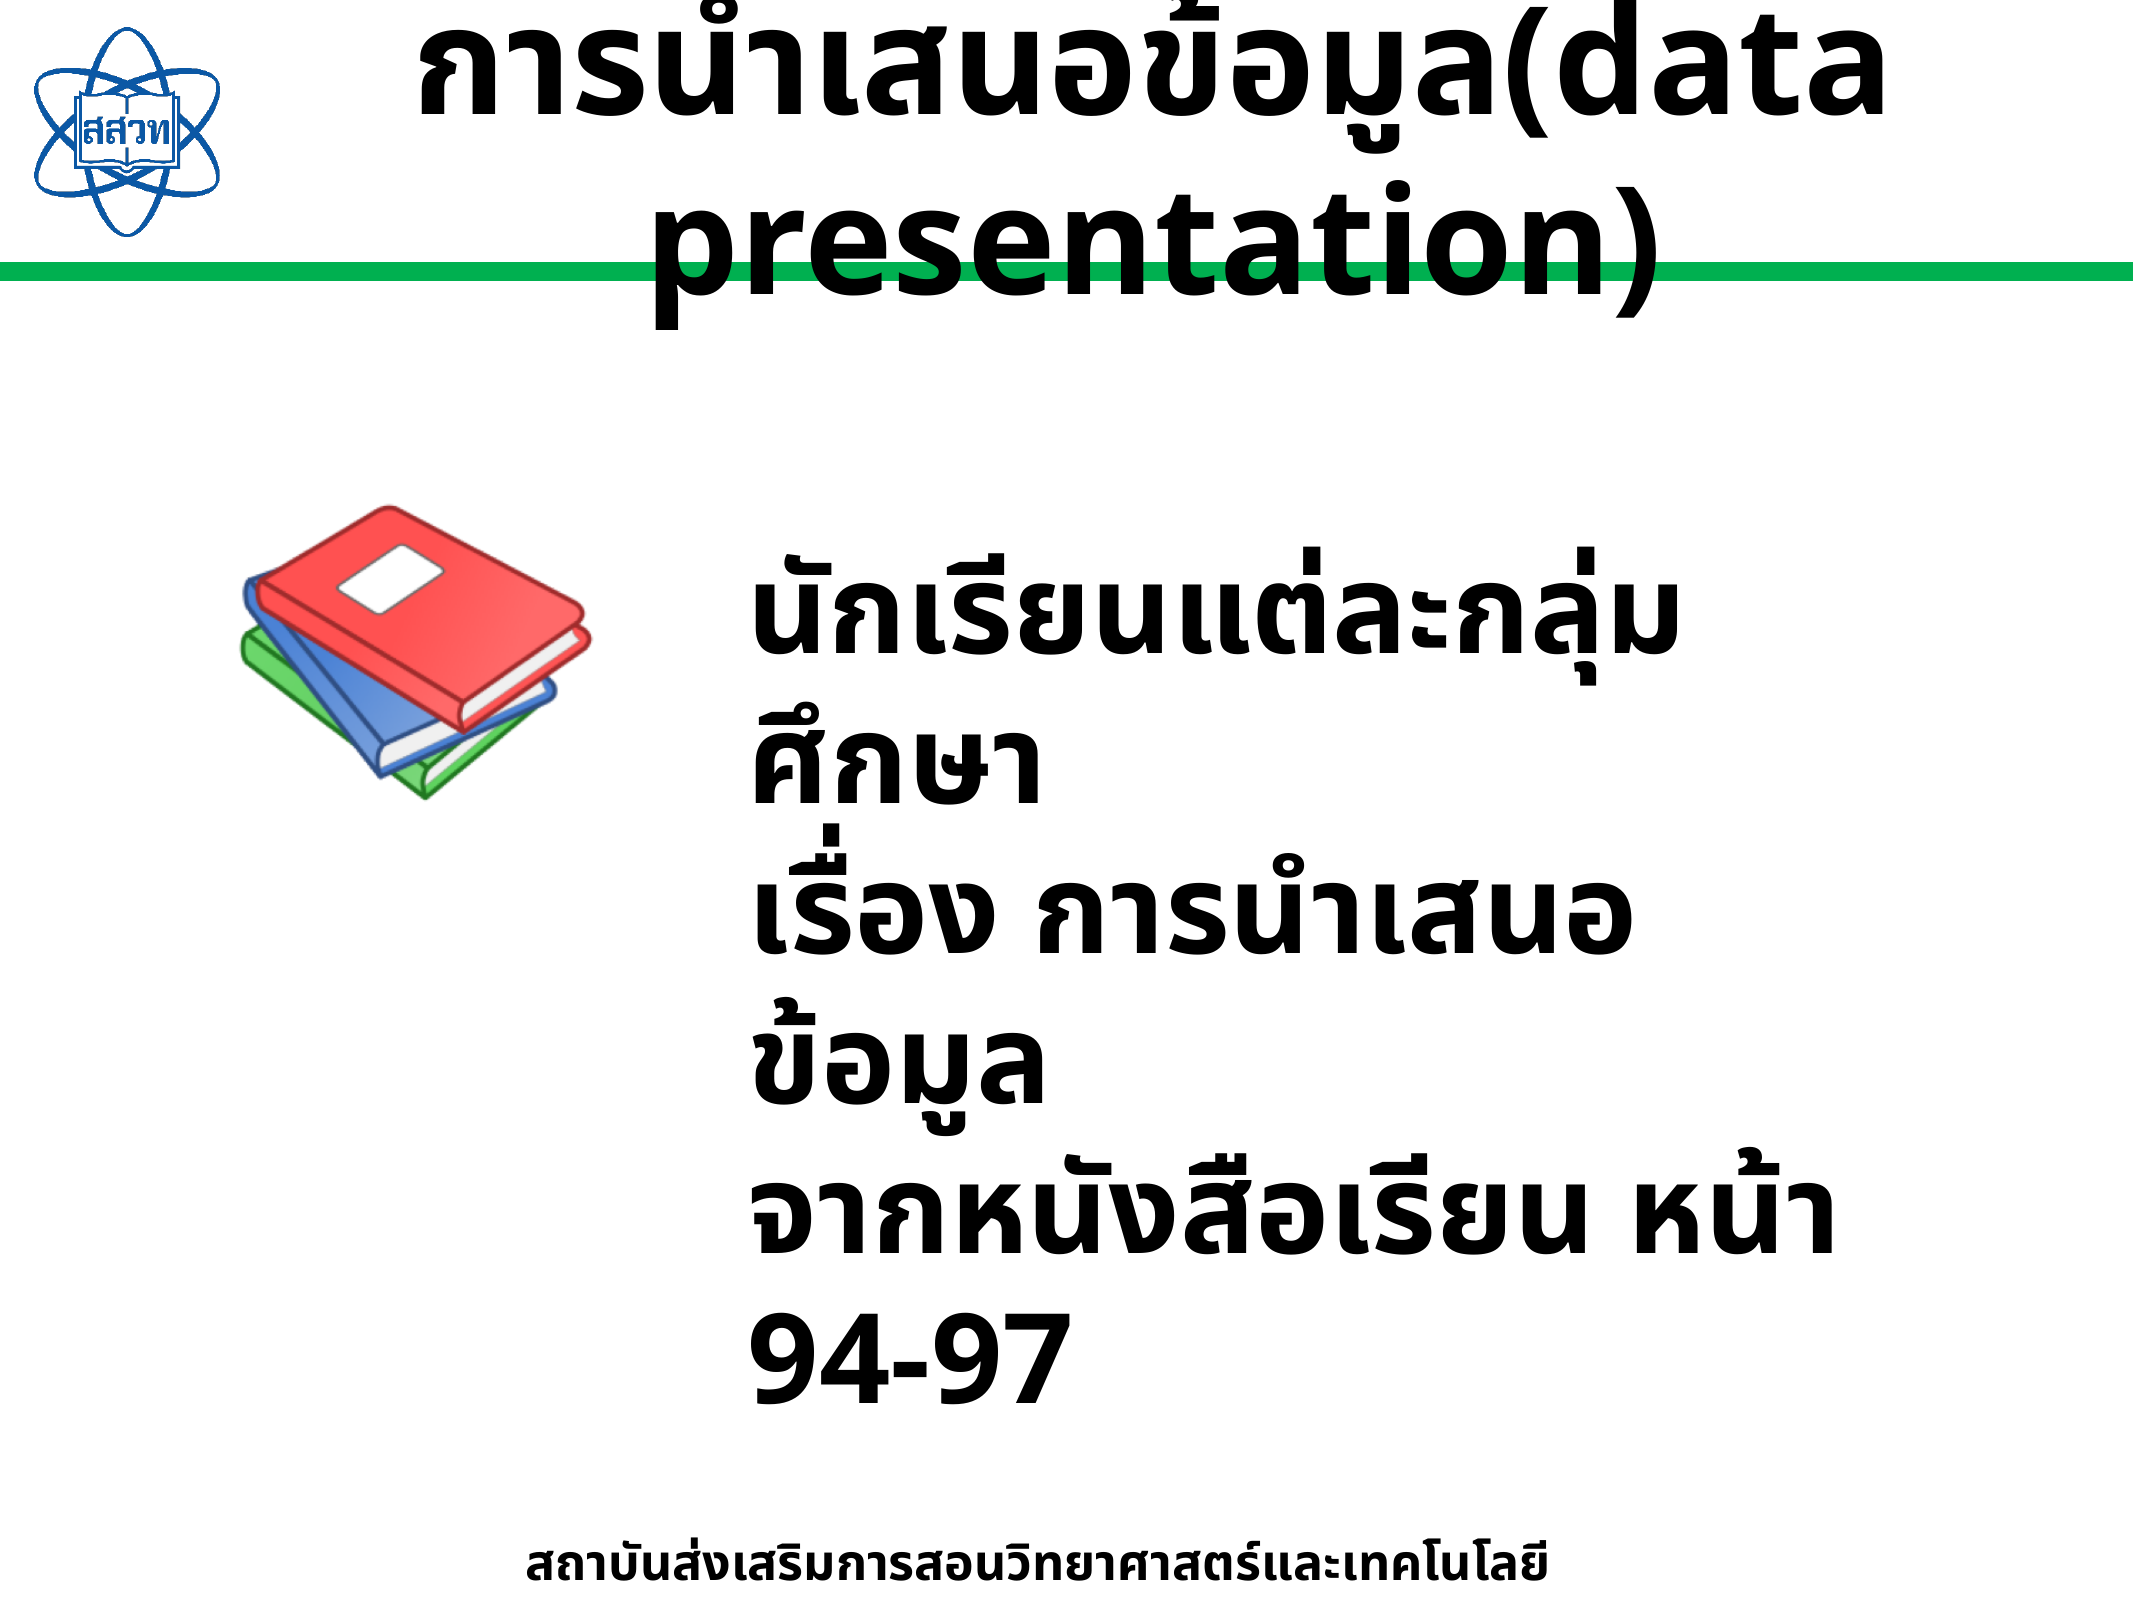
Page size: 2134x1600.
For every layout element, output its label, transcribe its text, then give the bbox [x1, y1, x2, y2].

text_box การนำเสนอข้อมูล(data presentation) [305, 0, 2002, 269]
text_box การนำเสนอข้อมูล(data presentation) [305, 274, 2002, 333]
picture [218, 487, 717, 840]
text_box สถาบันส่งเสริมการสอนวิทยาศาสตร์และเทคโนโลยี [74, 1522, 2002, 1589]
text_box นักเรียนแต่ละกลุ่มศึกษา เรื่อง การนำเสนอข้อมูล จากหนังสือเรียน หน้า 94-97 [733, 521, 1917, 1436]
picture [33, 27, 220, 237]
